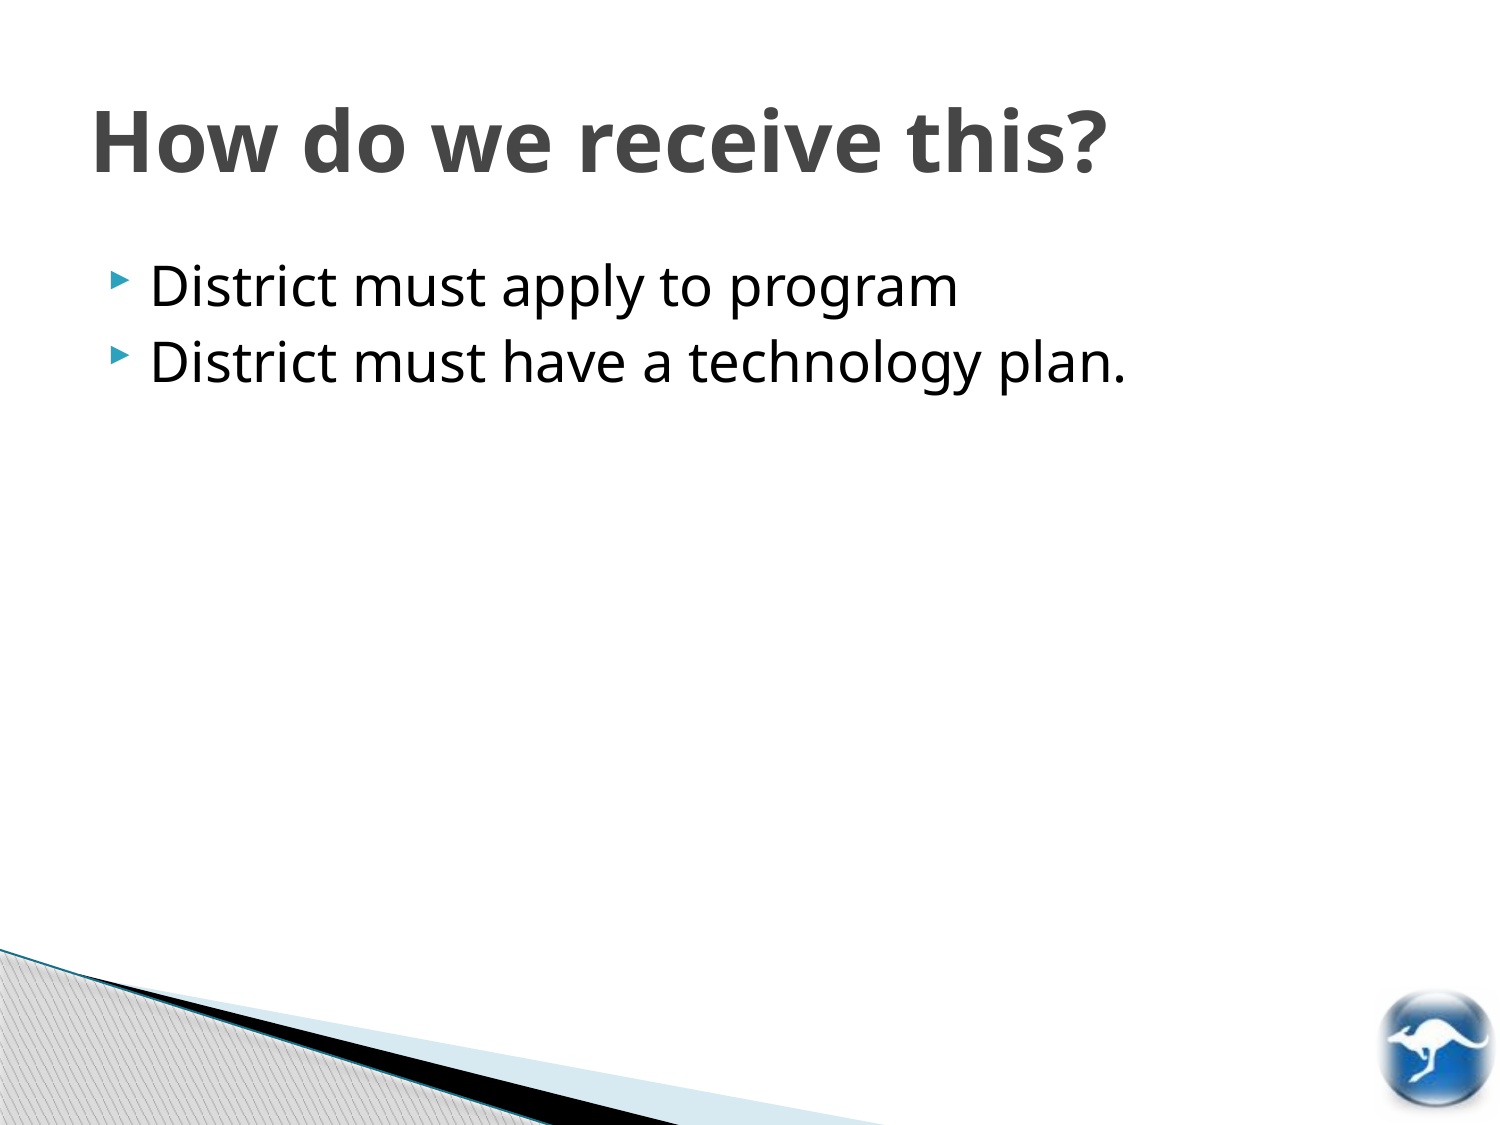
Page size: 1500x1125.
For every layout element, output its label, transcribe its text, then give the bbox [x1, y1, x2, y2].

list District must apply to program District must have a technology plan. [75, 243, 1425, 986]
picture [1373, 985, 1500, 1125]
title How do we receive this? [75, 45, 1425, 233]
